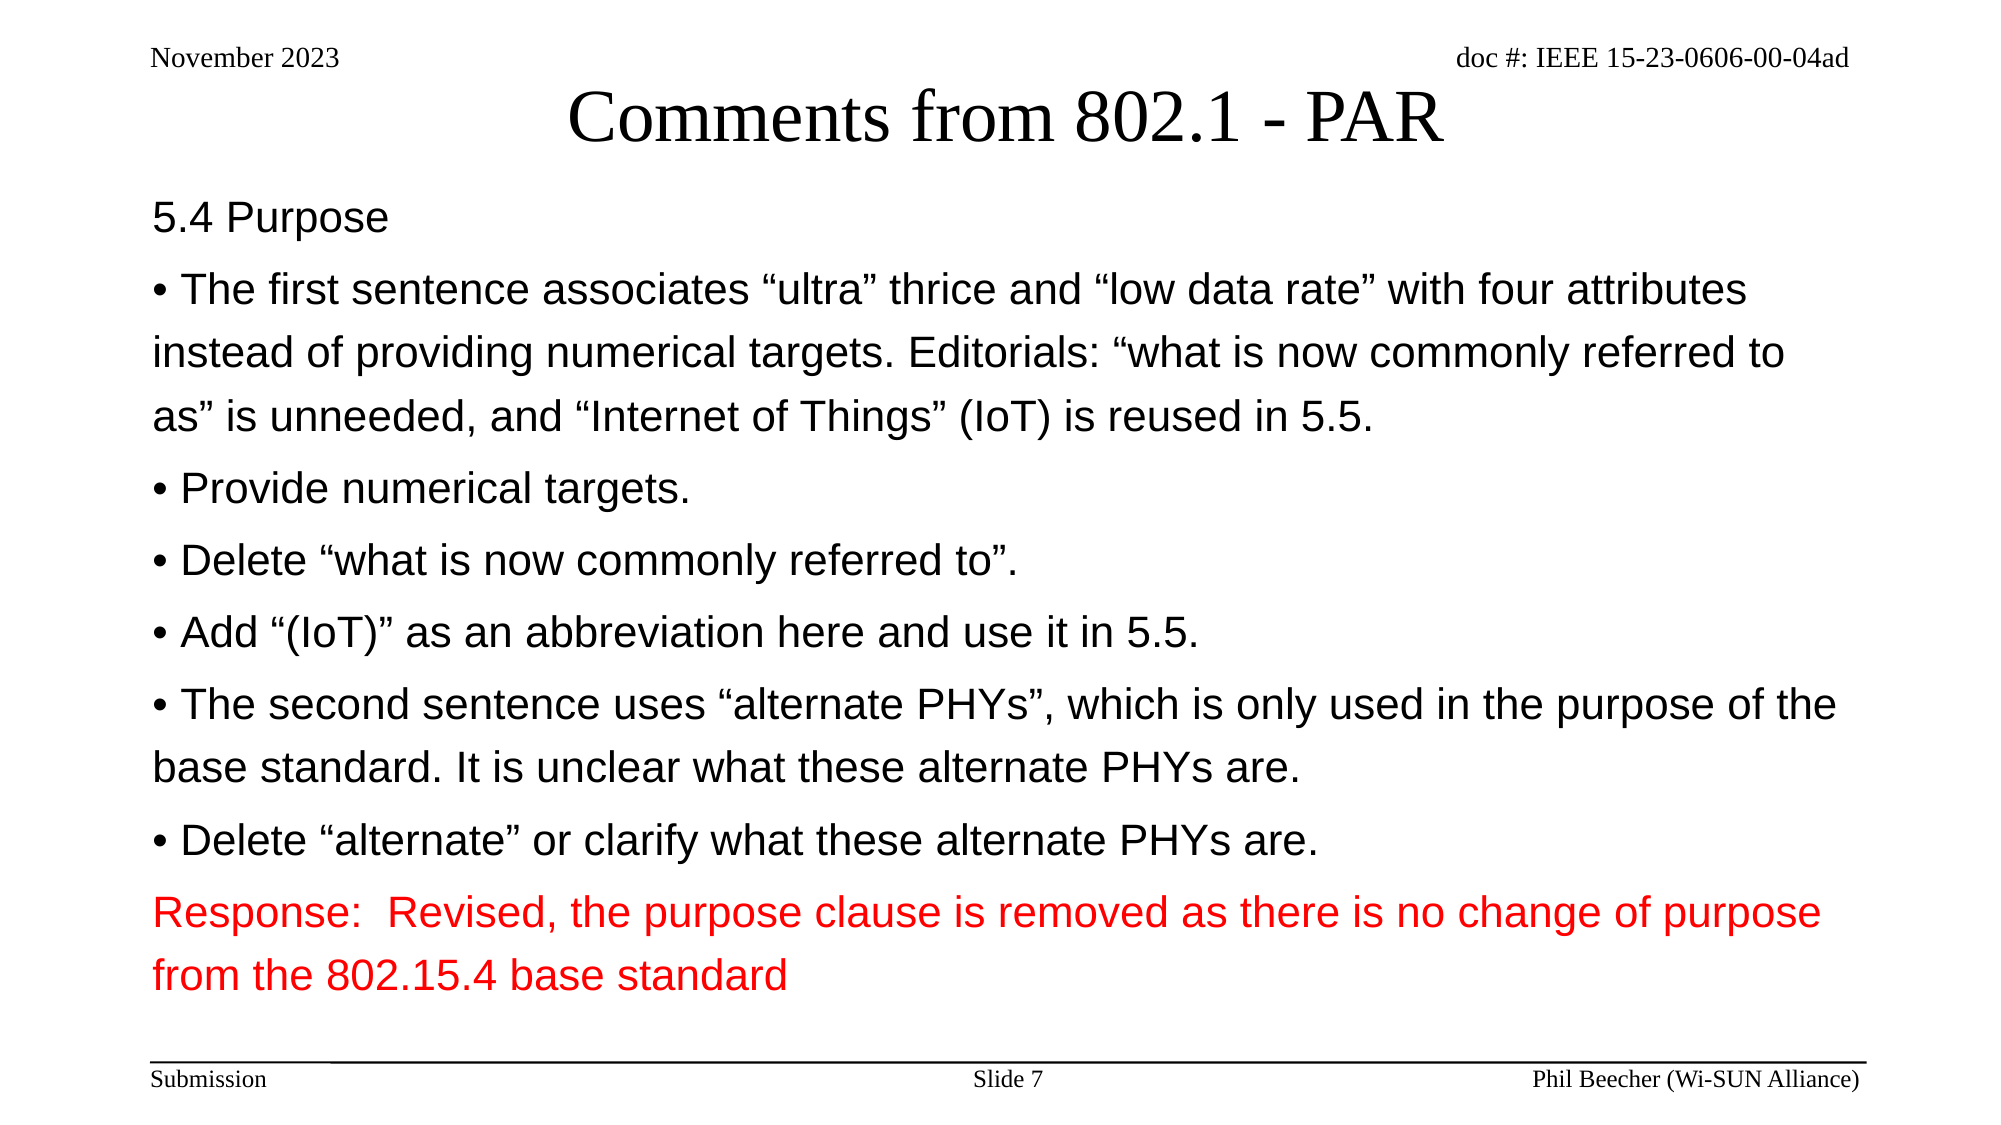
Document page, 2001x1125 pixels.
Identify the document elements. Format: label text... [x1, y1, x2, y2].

slide_number Slide 7 [964, 1061, 1053, 1093]
list 5.4 Purpose • The first sentence associates “ultra” thrice and “low data rate” with four attributes instead of providing numerical targets. Editorials: “what is now commonly referred to as” is unneeded, and “Internet of Things” (IoT) is reused in 5.5. • Provide numerical targets. • Delete “what is now commonly referred to”. • Add “(IoT)” as an abbreviation here and use it in 5.5. • The second sentence uses “alternate PHYs”, which is only used in the purpose of the base standard. It is unclear what these alternate PHYs are. • Delete “alternate” or clarify what these alternate PHYs are. Response: Revised, the purpose clause is removed as there is no change of purpose from the 802.15.4 base standard [137, 170, 1863, 1014]
footer Phil Beecher (Wi-SUN Alliance) [1362, 1062, 1875, 1093]
title Comments from 802.1 - PAR [143, 32, 1869, 192]
